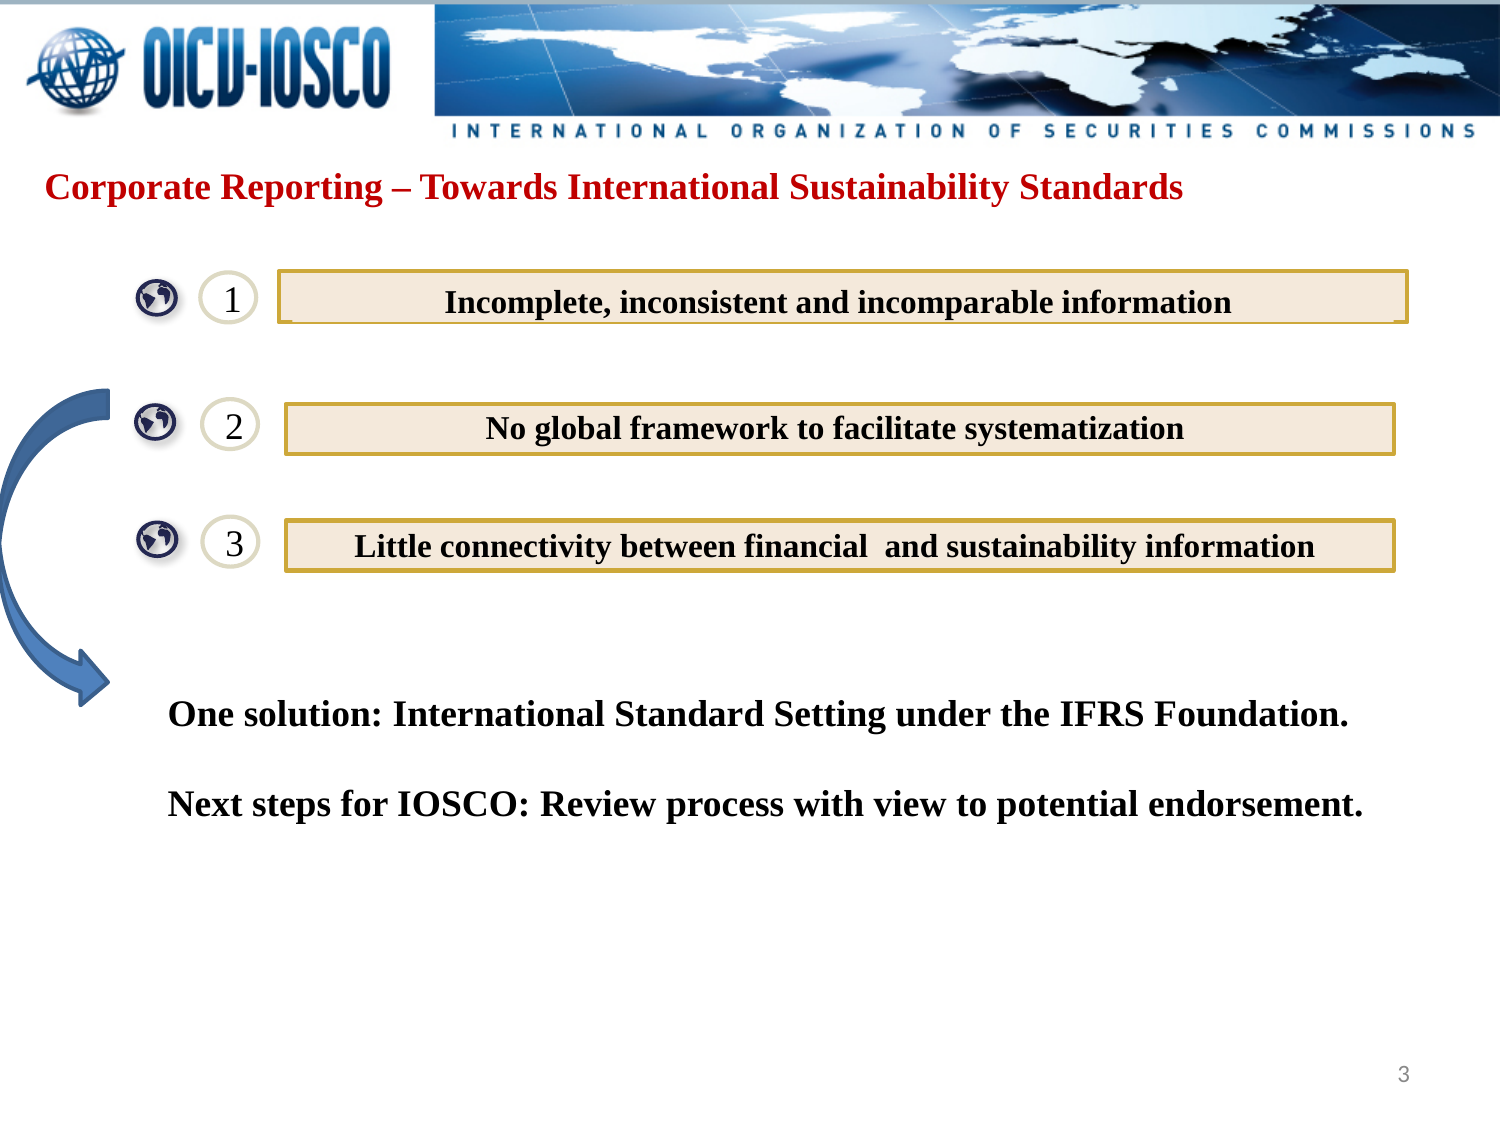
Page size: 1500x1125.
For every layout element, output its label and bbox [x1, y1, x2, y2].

text_box [135, 278, 179, 317]
text_box [278, 271, 1408, 323]
text_box [285, 403, 1394, 455]
text_box [135, 520, 179, 559]
text_box [133, 402, 177, 441]
picture [0, 0, 1500, 1123]
text_box [285, 520, 1394, 573]
